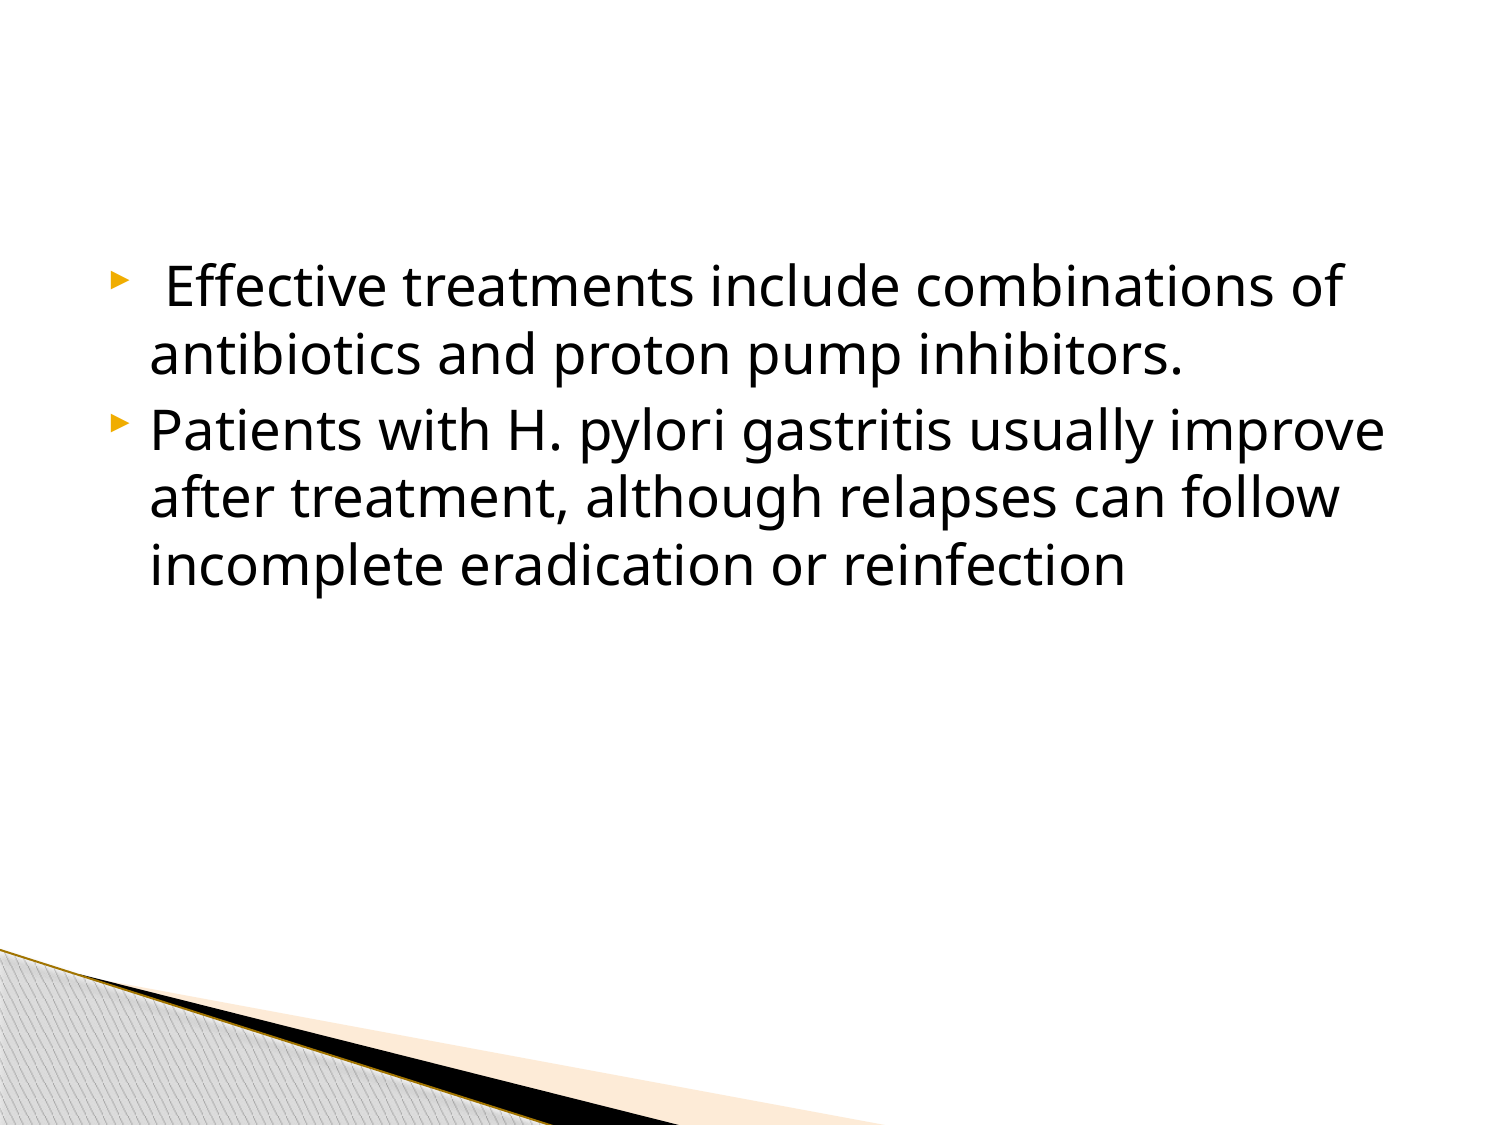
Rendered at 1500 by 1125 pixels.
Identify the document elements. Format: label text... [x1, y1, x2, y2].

list Effective treatments include combinations of antibiotics and proton pump inhibitors. Patients with H. pylori gastritis usually improve after treatment, although relapses can follow incomplete eradication or reinfection [75, 243, 1425, 986]
